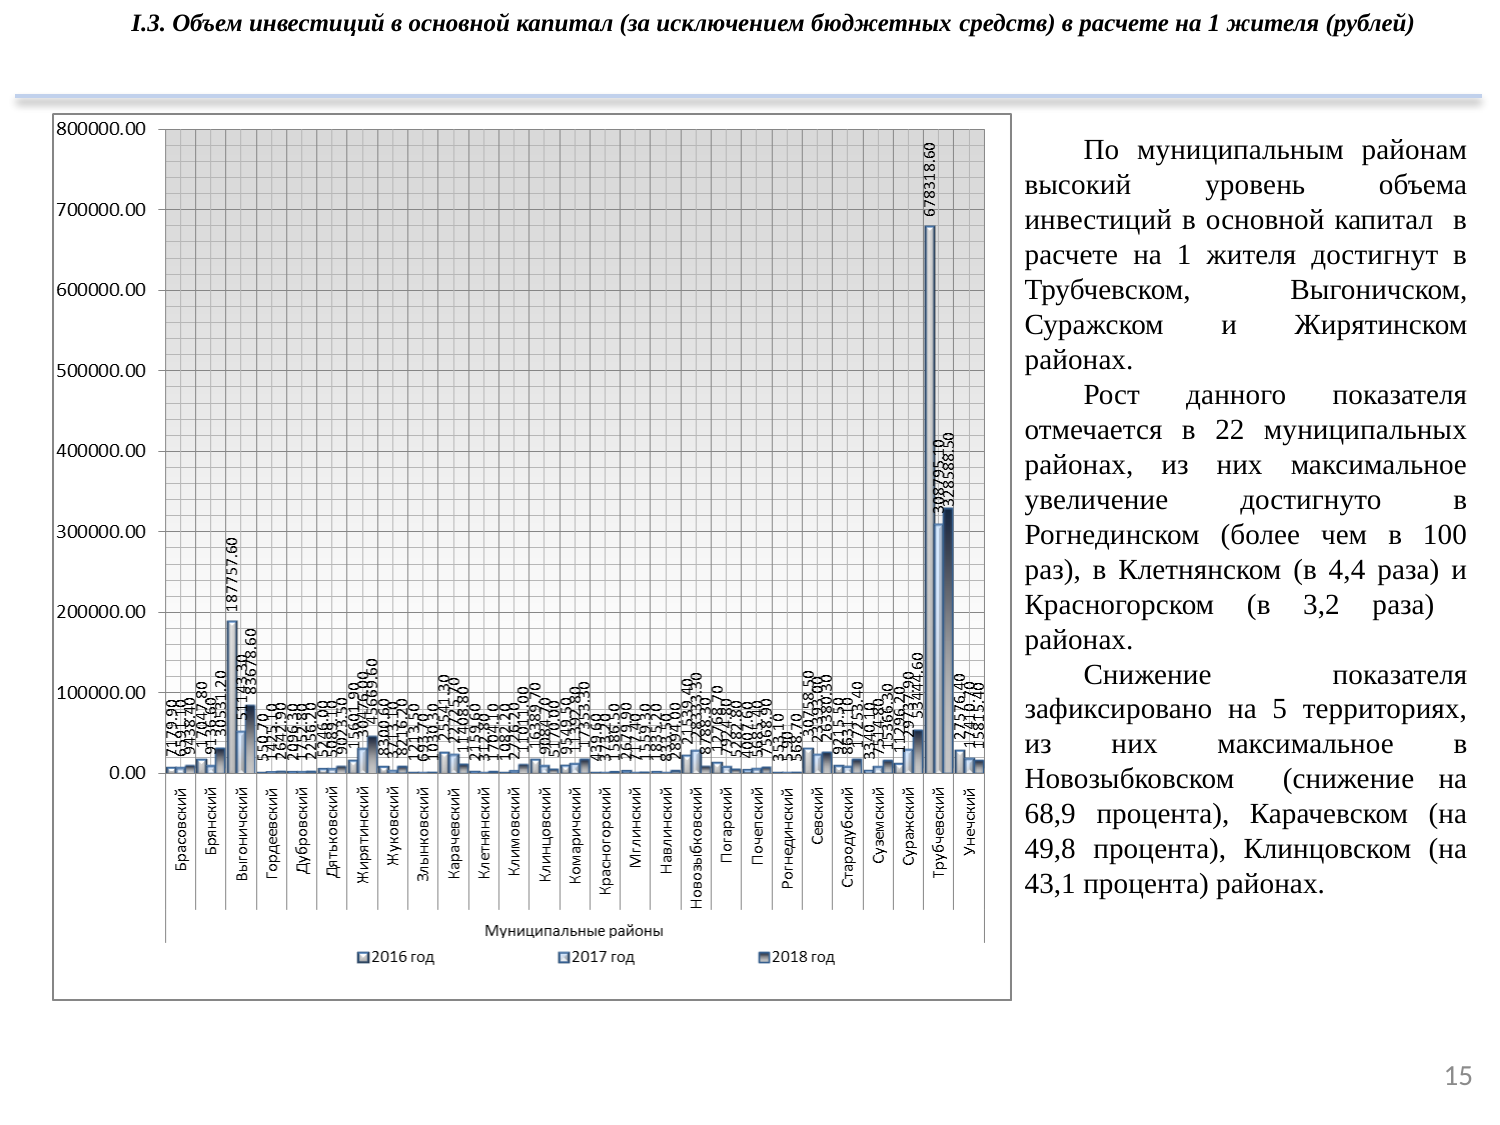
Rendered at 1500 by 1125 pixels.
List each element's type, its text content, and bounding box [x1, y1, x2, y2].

text_box По муниципальным районам высокий уровень объема инвестиций в основной капитал в расчете на 1 жителя достигнут в Трубчевском, Выгоничском, Суражском и Жирятинском районах. Рост данного показателя отмечается в 22 муниципальных районах, из них максимальное увеличение достигнуто в Рогнединском (более чем в 100 раз), в Клетнянском (в 4,4 раза) и Красногорском (в 3,2 раза) районах. Снижение показателя зафиксировано на 5 территориях, из них максимальное в Новозыбковском (снижение на 68,9 процента), Карачевском (на 49,8 процента), Клинцовском (на 43,1 процента) районах. [1024, 123, 1483, 907]
slide_number 15 [1399, 1034, 1488, 1113]
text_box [44, 104, 1019, 1008]
text_box I.3. Объем инвестиций в основной капитал (за исключением бюджетных средств) в расчете на 1 жителя (рублей) [52, 0, 1494, 44]
